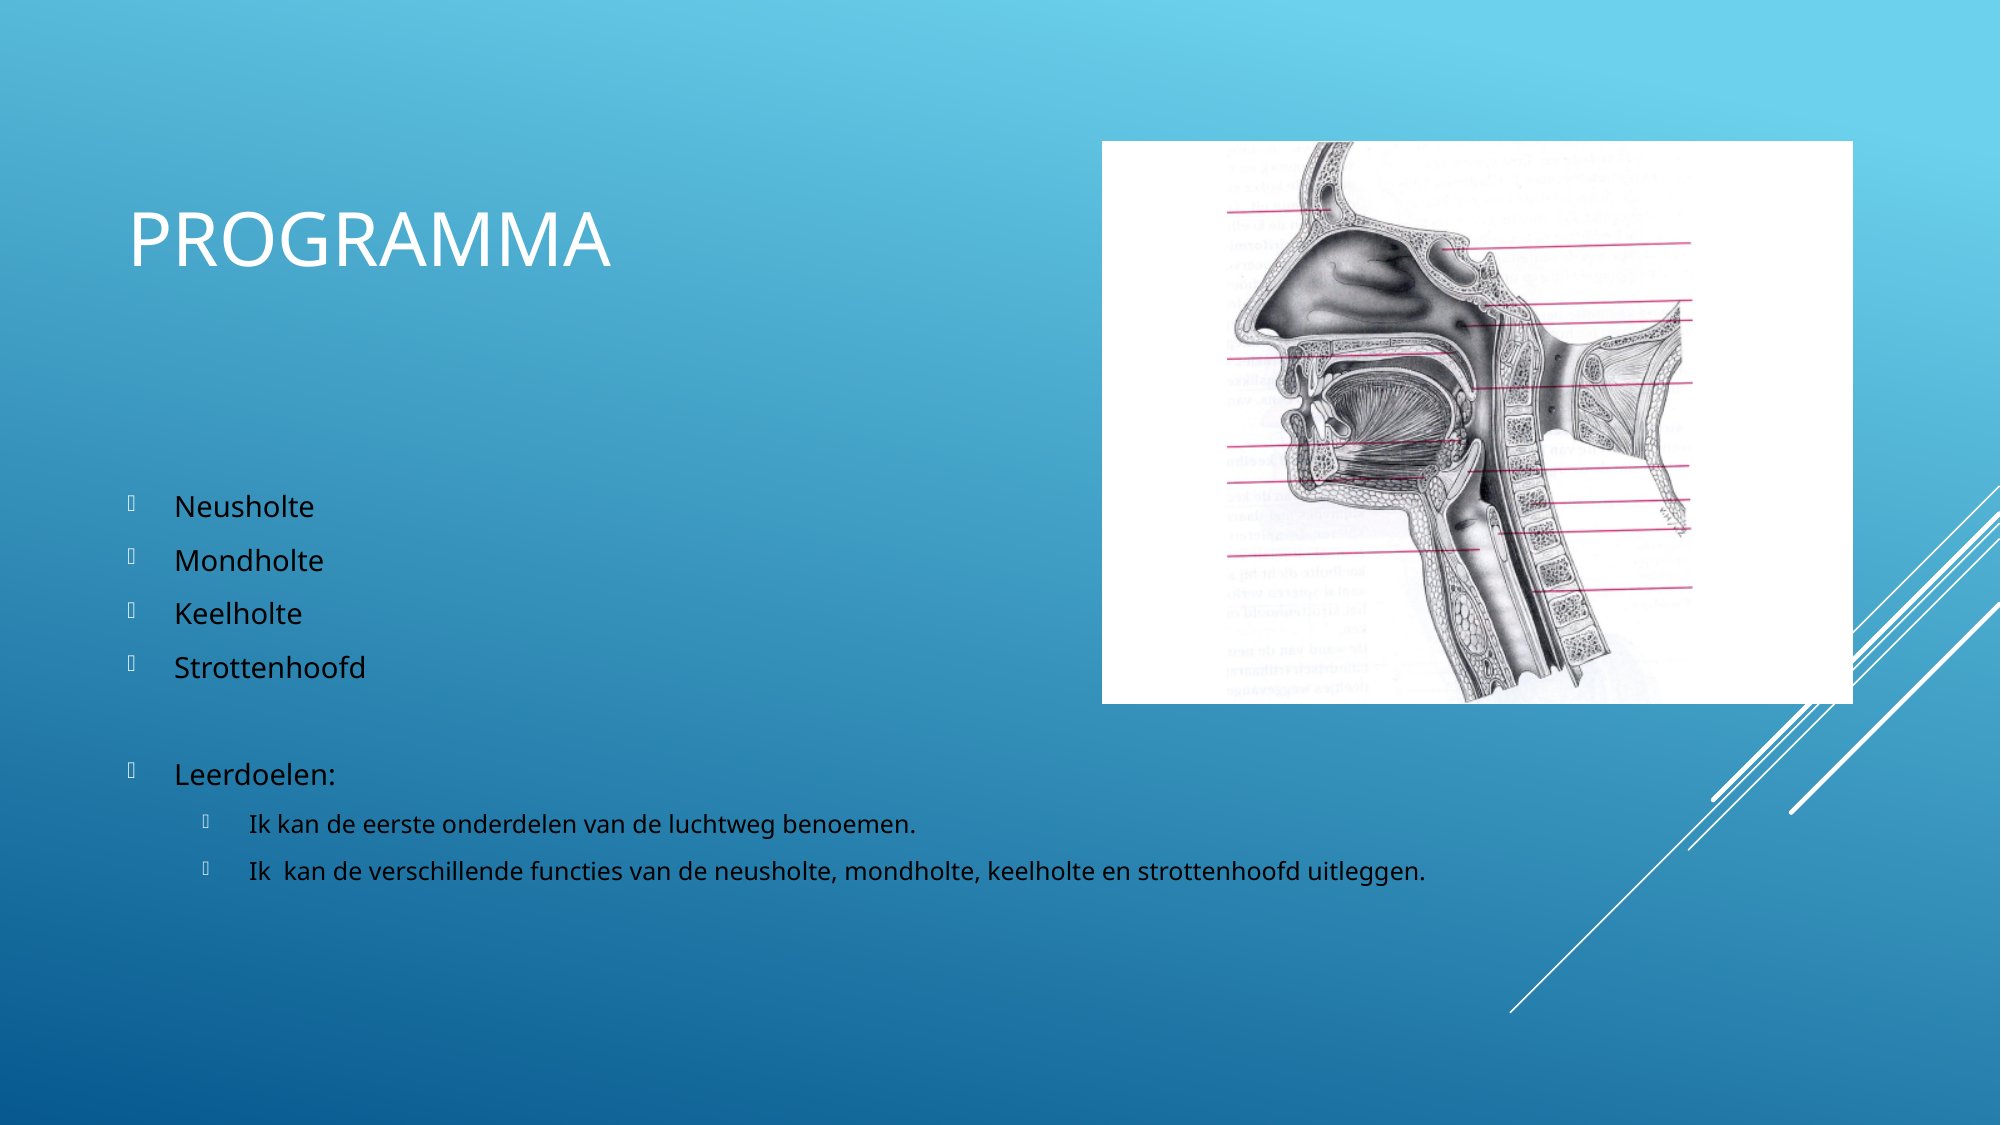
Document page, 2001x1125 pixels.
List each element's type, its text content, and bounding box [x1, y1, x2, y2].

title Programma [112, 112, 1513, 360]
picture [1102, 140, 1854, 704]
list Neusholte Mondholte Keelholte Strottenhoofd Leerdoelen: Ik kan de eerste onderdelen van de luchtweg benoemen. Ik kan de verschillende functies van de neusholte, mondholte, keelholte en strottenhoofd uitleggen. [112, 390, 1513, 984]
